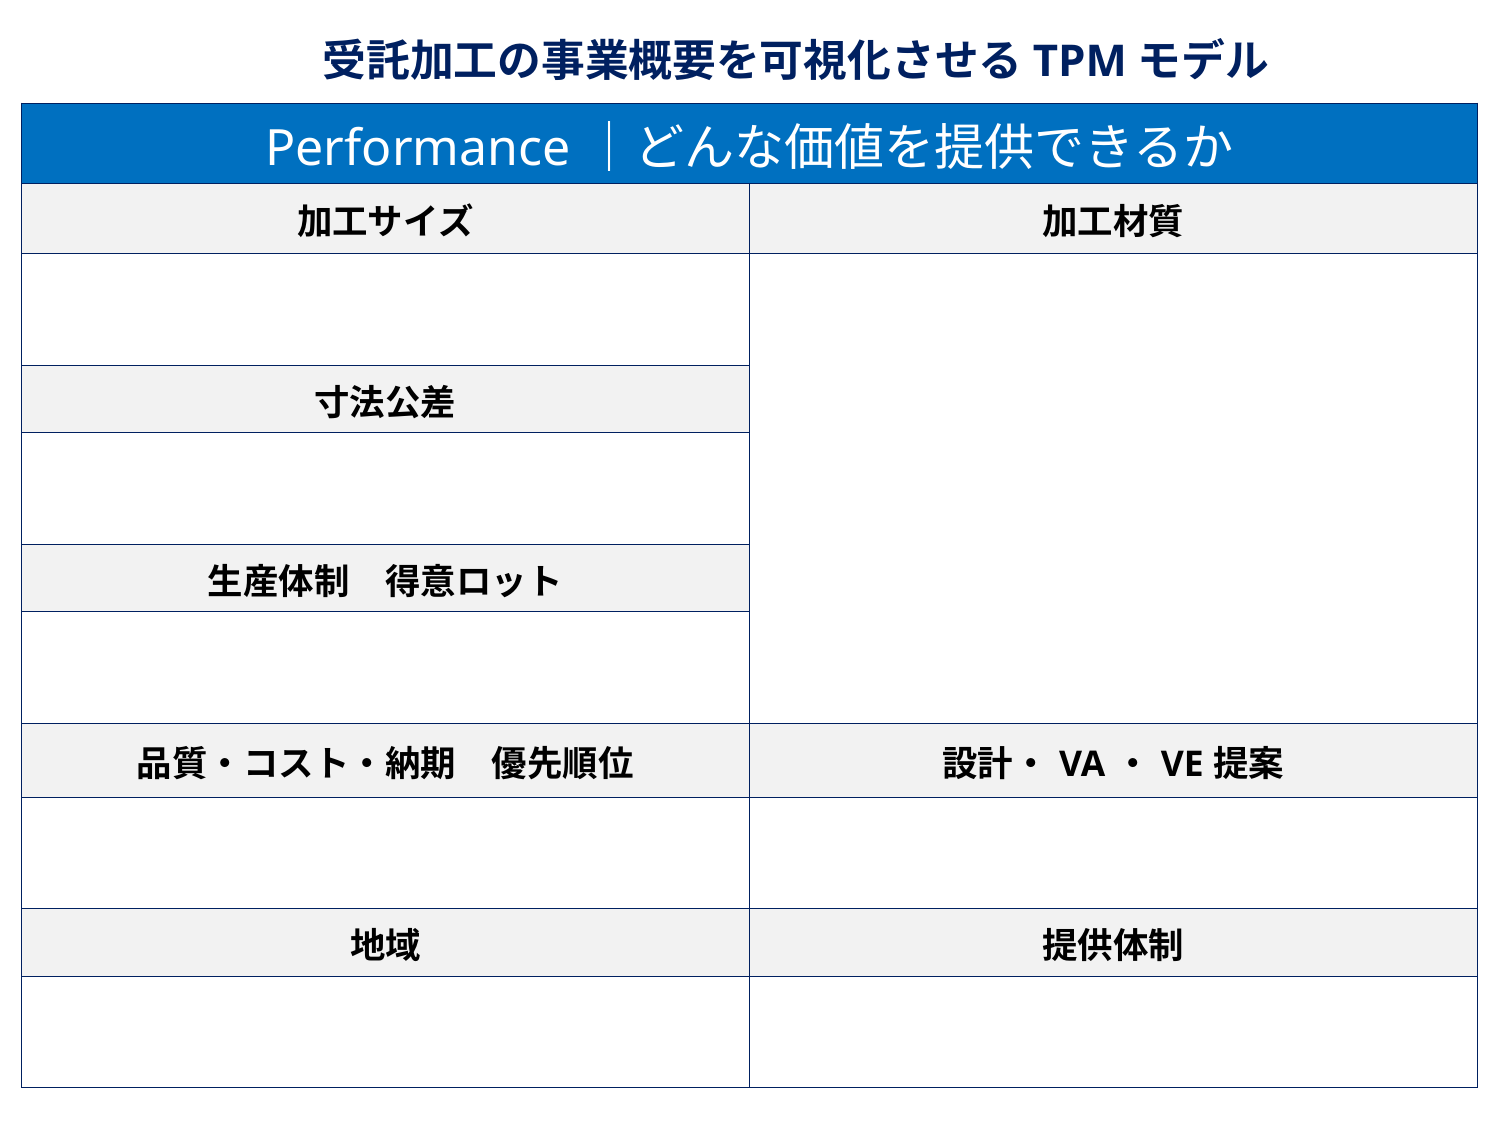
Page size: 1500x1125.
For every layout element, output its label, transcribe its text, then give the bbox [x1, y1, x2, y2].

table_cell 生産体制 得意ロット [22, 545, 749, 611]
table_cell [22, 433, 749, 544]
table_cell [22, 612, 749, 723]
table_cell 加工サイズ [22, 184, 749, 253]
table_cell 設計・VA・VE提案 [750, 724, 1477, 797]
table_cell [22, 977, 749, 1087]
table_cell [750, 254, 1477, 723]
table_cell 品質・コスト・納期 優先順位 [22, 724, 749, 797]
text_box 受託加工の事業概要を可視化させるTPMモデル [307, 25, 1284, 93]
table_cell 加工材質 [750, 184, 1477, 253]
table_cell [750, 977, 1477, 1087]
table_cell 提供体制 [750, 909, 1477, 976]
table_cell [22, 798, 749, 908]
table_cell 地域 [22, 909, 749, 976]
table_cell 寸法公差 [22, 366, 749, 432]
table_cell [750, 798, 1477, 908]
table_cell [22, 254, 749, 365]
table_header Performance｜どんな価値を提供できるか [22, 104, 1477, 183]
